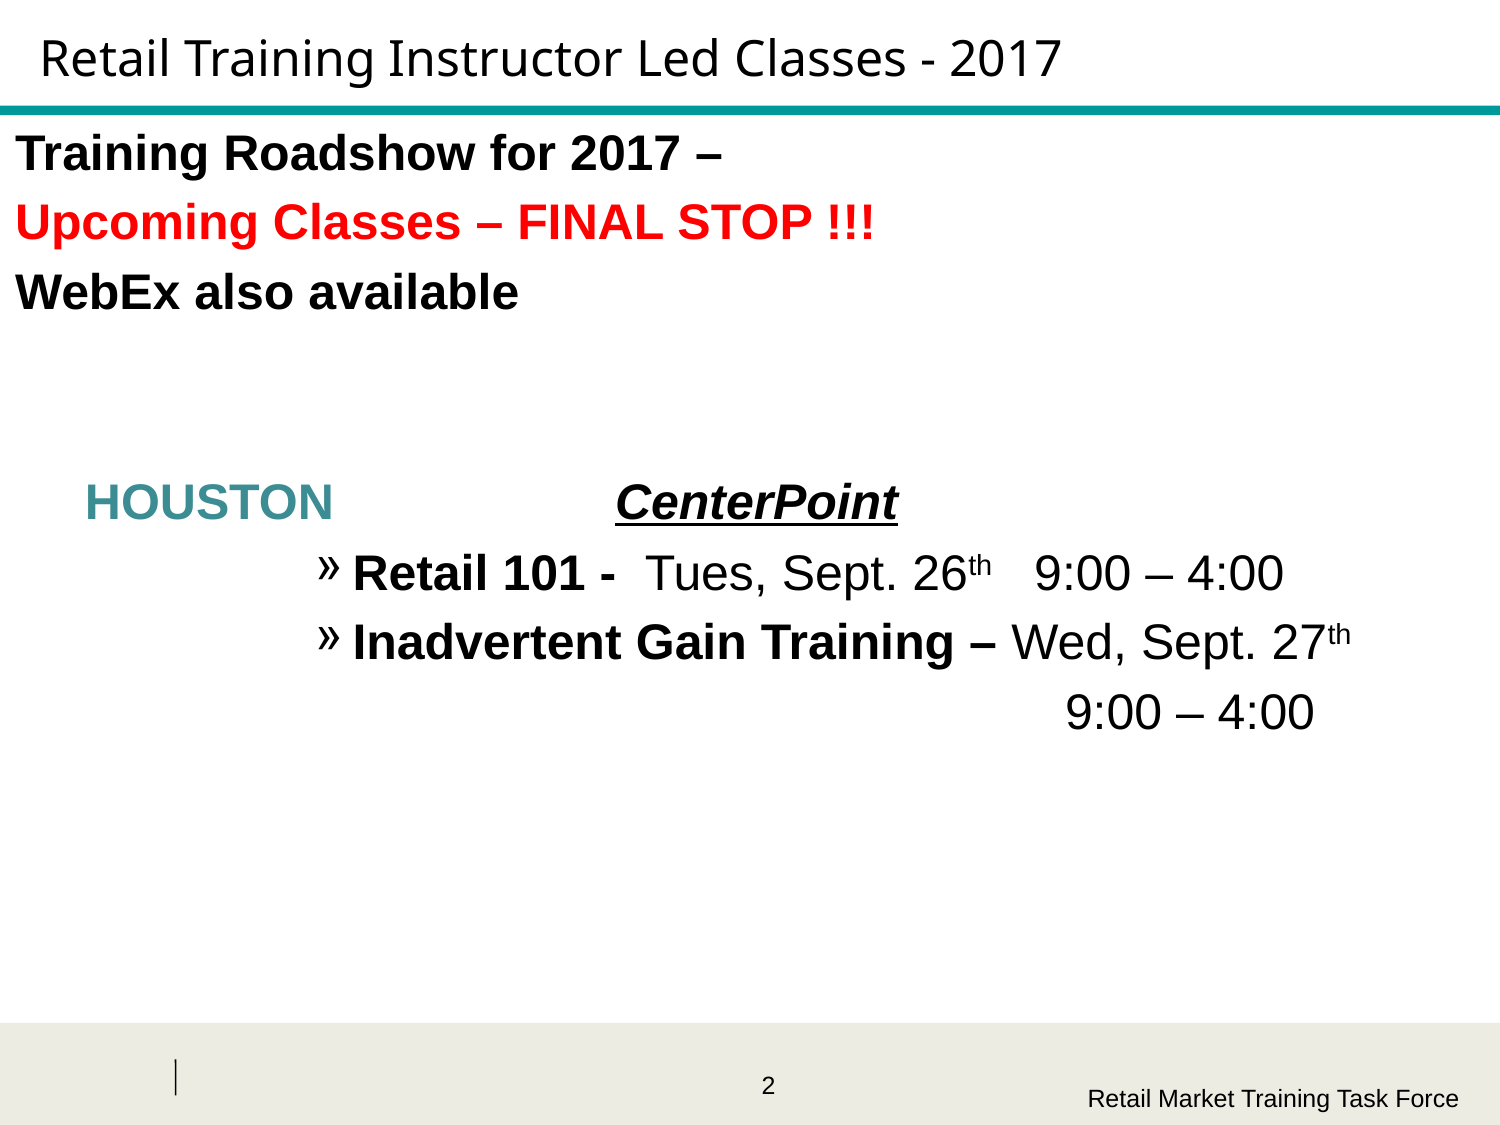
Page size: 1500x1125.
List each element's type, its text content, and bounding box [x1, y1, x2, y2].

list Training Roadshow for 2017 – Upcoming Classes – FINAL STOP !!! WebEx also available HOUSTON CenterPoint Retail 101 - Tues, Sept. 26th 9:00 – 4:00 Inadvertent Gain Training – Wed, Sept. 27th 9:00 – 4:00 [0, 112, 1488, 1026]
title Retail Training Instructor Led Classes - 2017 [24, 0, 1451, 112]
footer Retail Market Training Task Force [1062, 1074, 1476, 1125]
